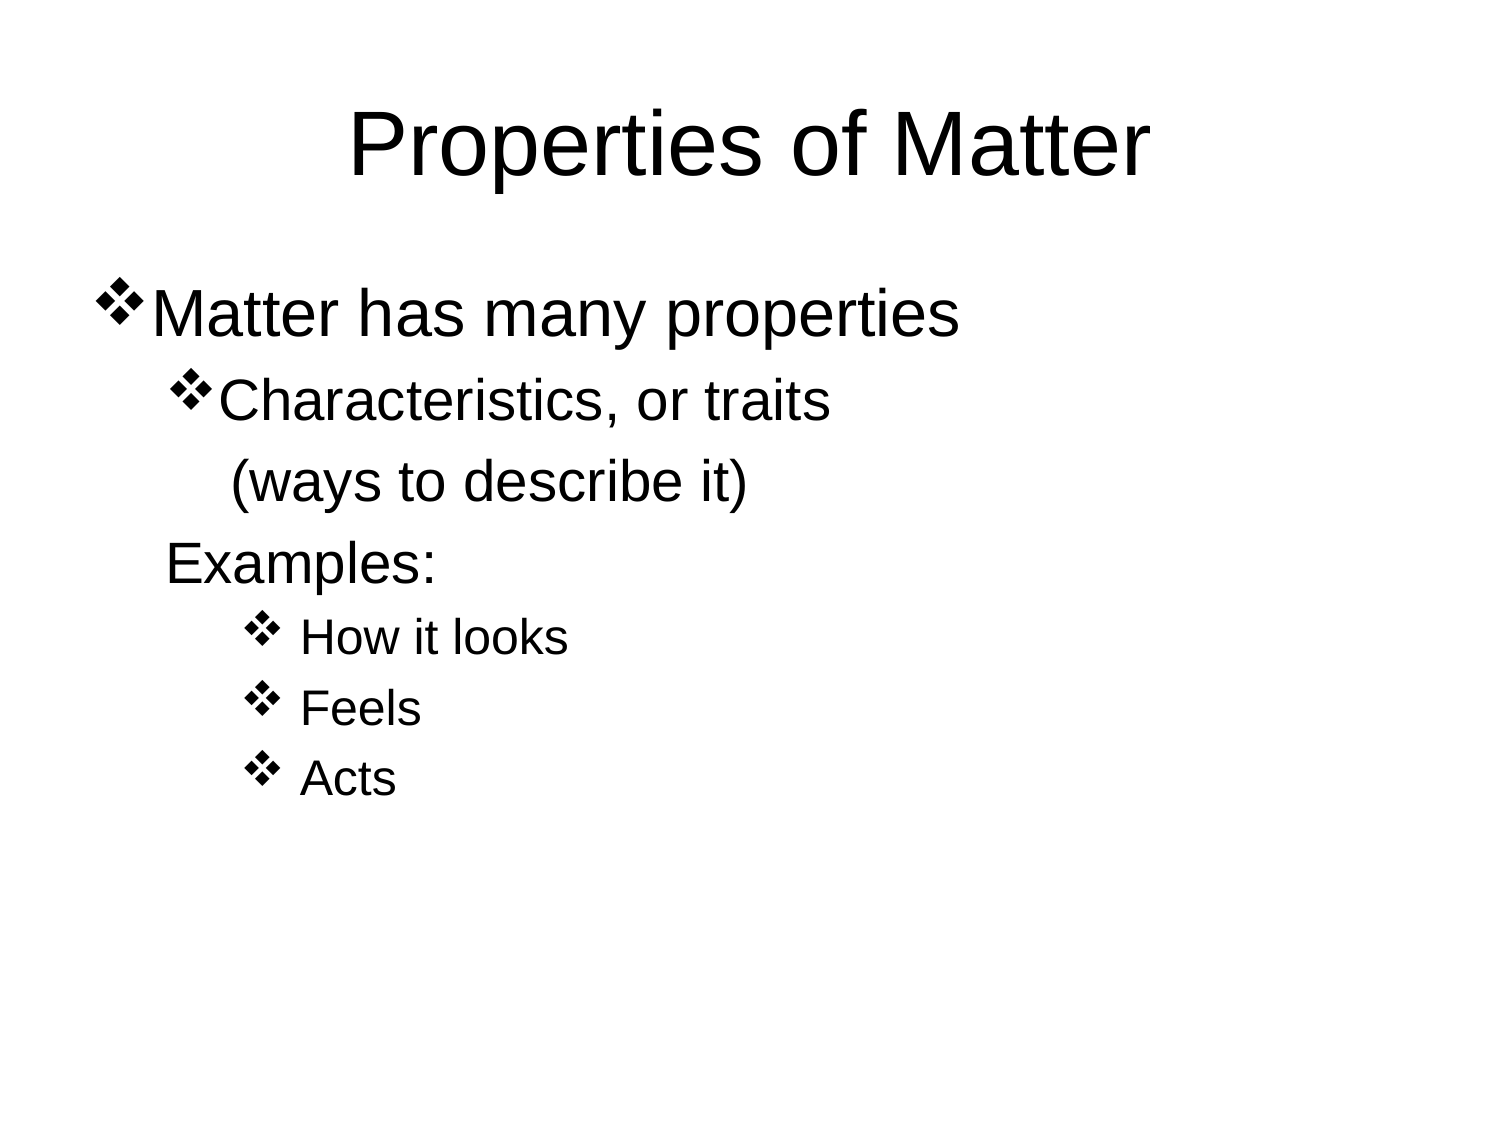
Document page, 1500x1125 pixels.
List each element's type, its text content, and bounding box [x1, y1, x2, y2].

title Properties of Matter [74, 44, 1426, 233]
list Matter has many properties Characteristics, or traits (ways to describe it) Examples: How it looks Feels Acts [74, 262, 1426, 1006]
